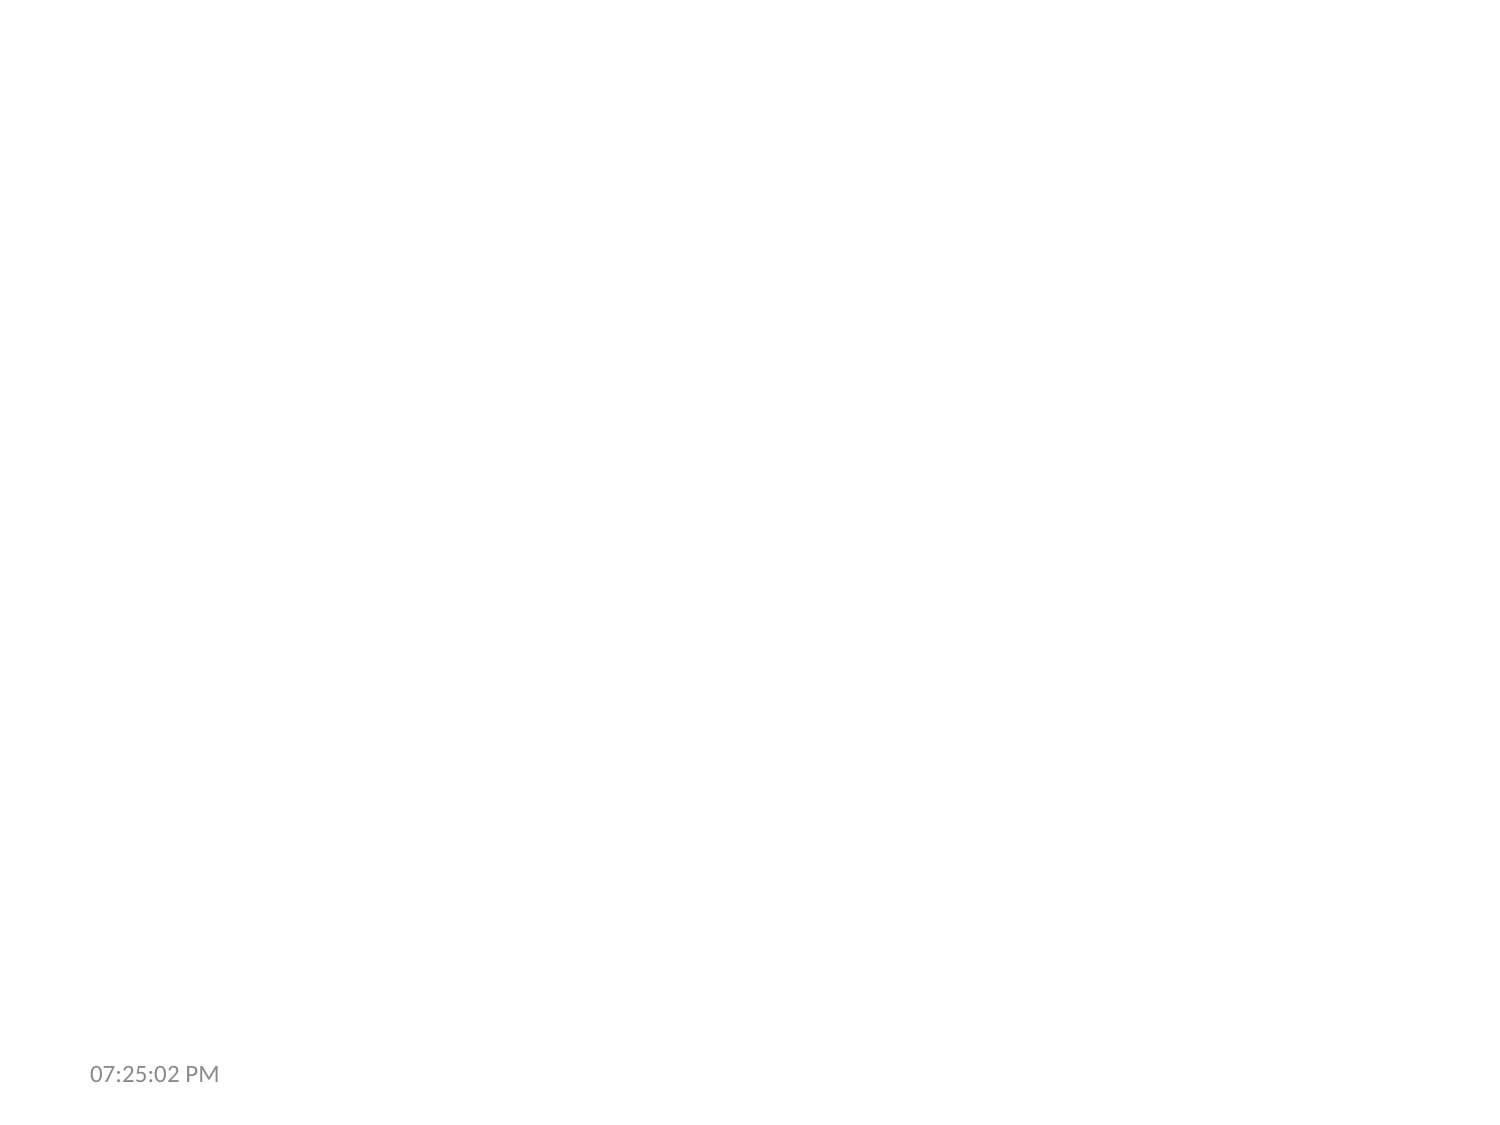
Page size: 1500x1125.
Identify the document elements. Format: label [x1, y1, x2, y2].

slide_number [75, 1042, 425, 1103]
